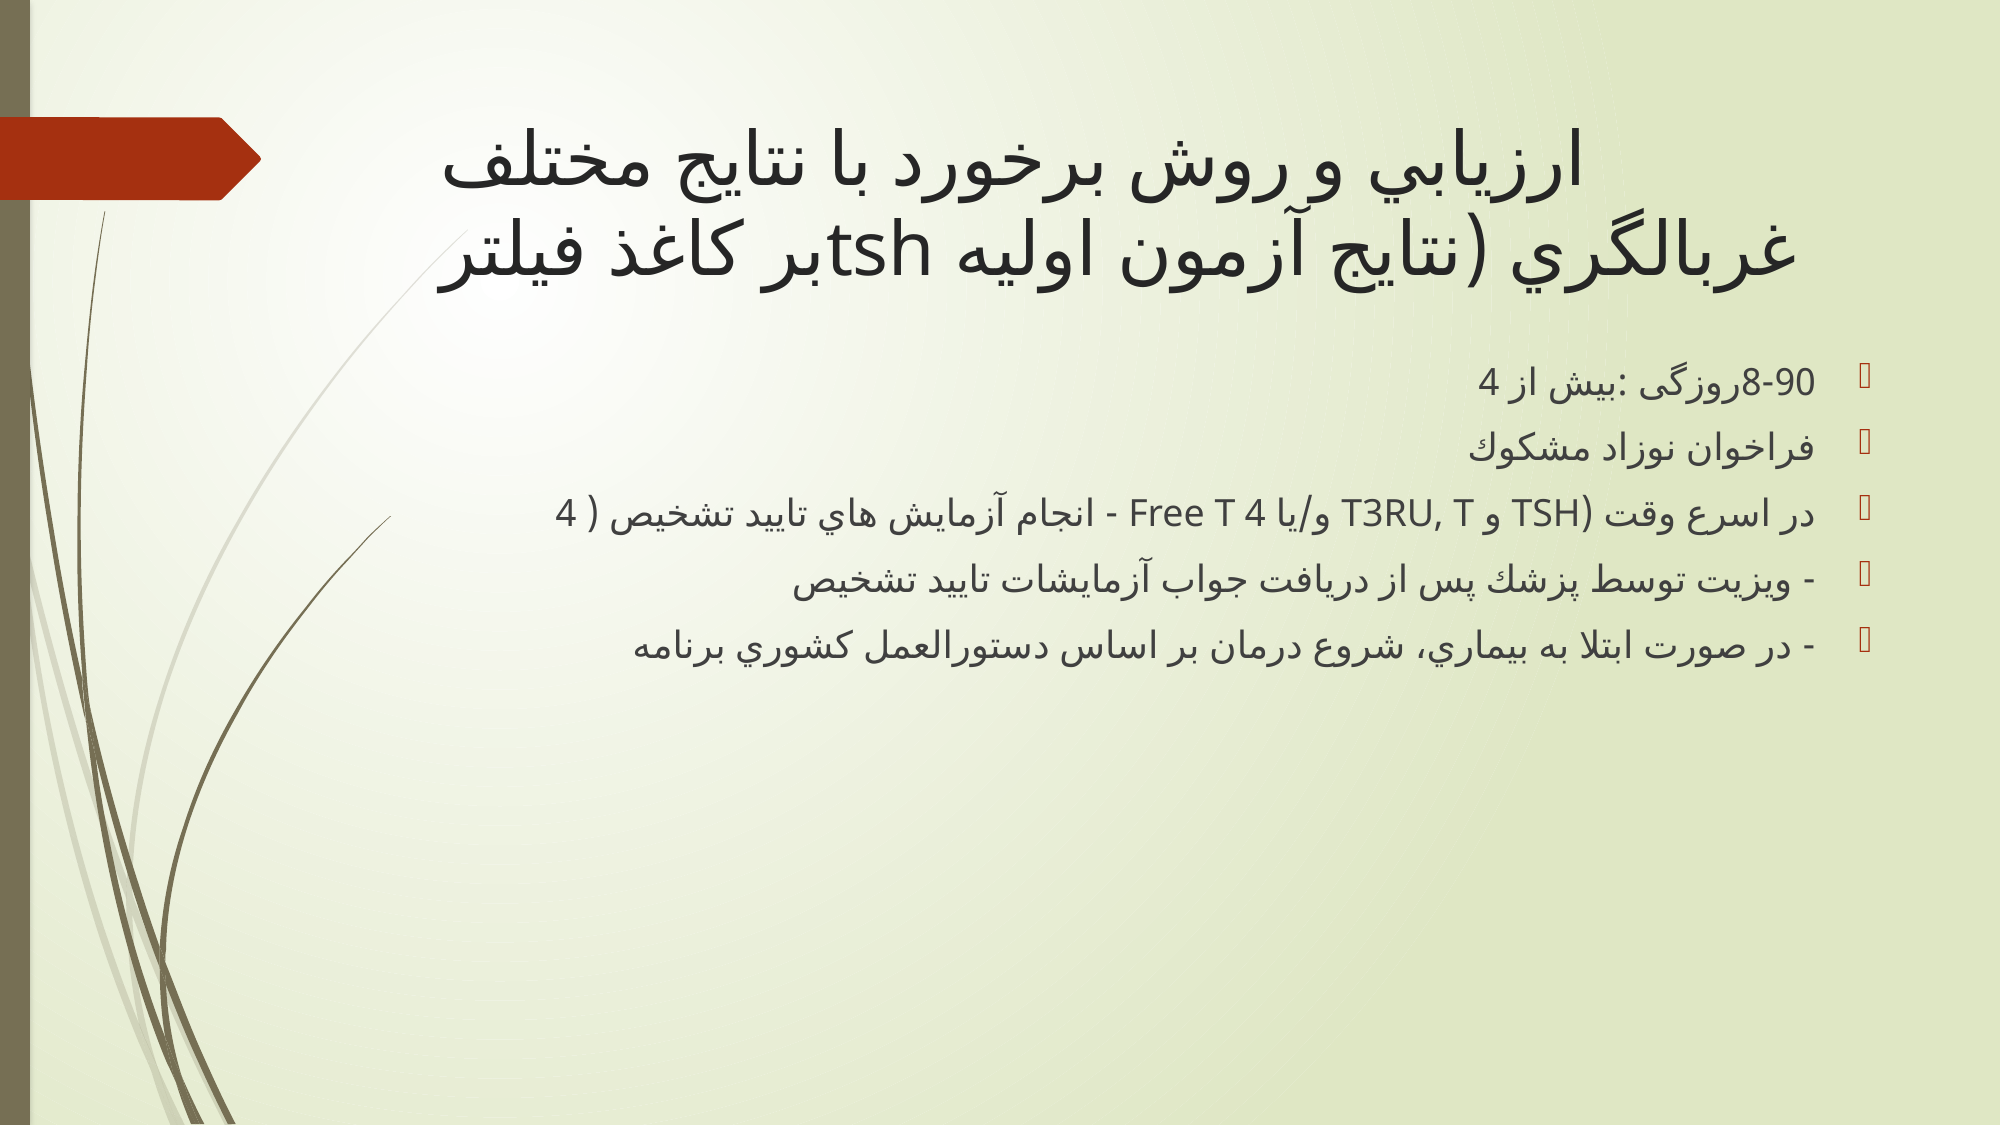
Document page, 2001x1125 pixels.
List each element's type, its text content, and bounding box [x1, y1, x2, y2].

title ارزيابي و روش برخورد با نتايج مختلف غربالگري (نتايج آزمون اوليه tshبر كاغذ فيلتر [425, 102, 1888, 313]
list 8-90روزگی :بیش از 4 فراخوان نوزاد مشكوك در اسرع وقت (TSH و T3RU, T و/يا 4 Free T - انجام آزمايش هاي تاييد تشخيص ( 4 - ويزيت توسط پزشك پس از دريافت جواب آزمايشات تاييد تشخيص - در صورت ابتلا به بيماري، شروع درمان بر اساس دستورالعمل كشوري برنامه [424, 350, 1888, 970]
